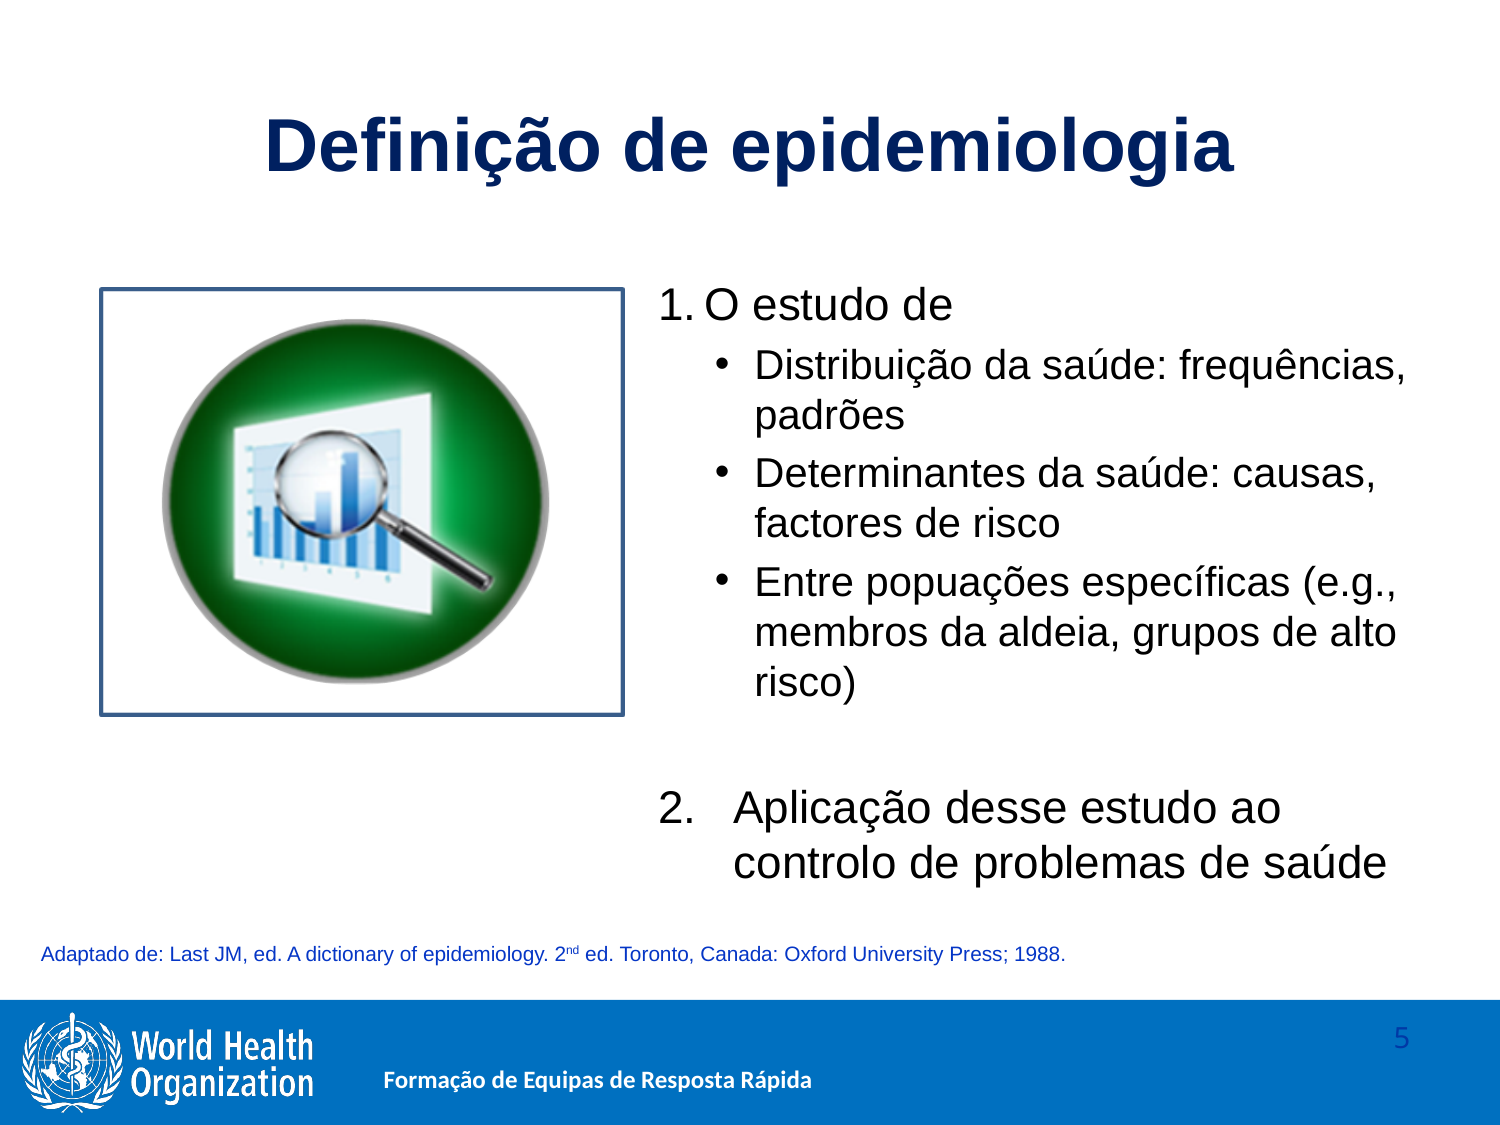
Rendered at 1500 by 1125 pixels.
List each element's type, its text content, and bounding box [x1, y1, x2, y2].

text_box Definição de epidemiologia [0, 89, 1500, 195]
picture [99, 287, 626, 717]
text_box 5 [1074, 1012, 1425, 1073]
text_box O estudo de Distribuição da saúde: frequências, padrões Determinantes da saúde: causas, factores de risco Entre popuações específicas (e.g., membros da aldeia, grupos de alto risco) Aplicação desse estudo ao controlo de problemas de saúde [643, 267, 1455, 716]
text_box Adaptado de: Last JM, ed. A dictionary of epidemiology. 2nd ed. Toronto, Canada: Oxford University Press; 1988. [40, 940, 1148, 993]
picture [21, 1012, 313, 1113]
